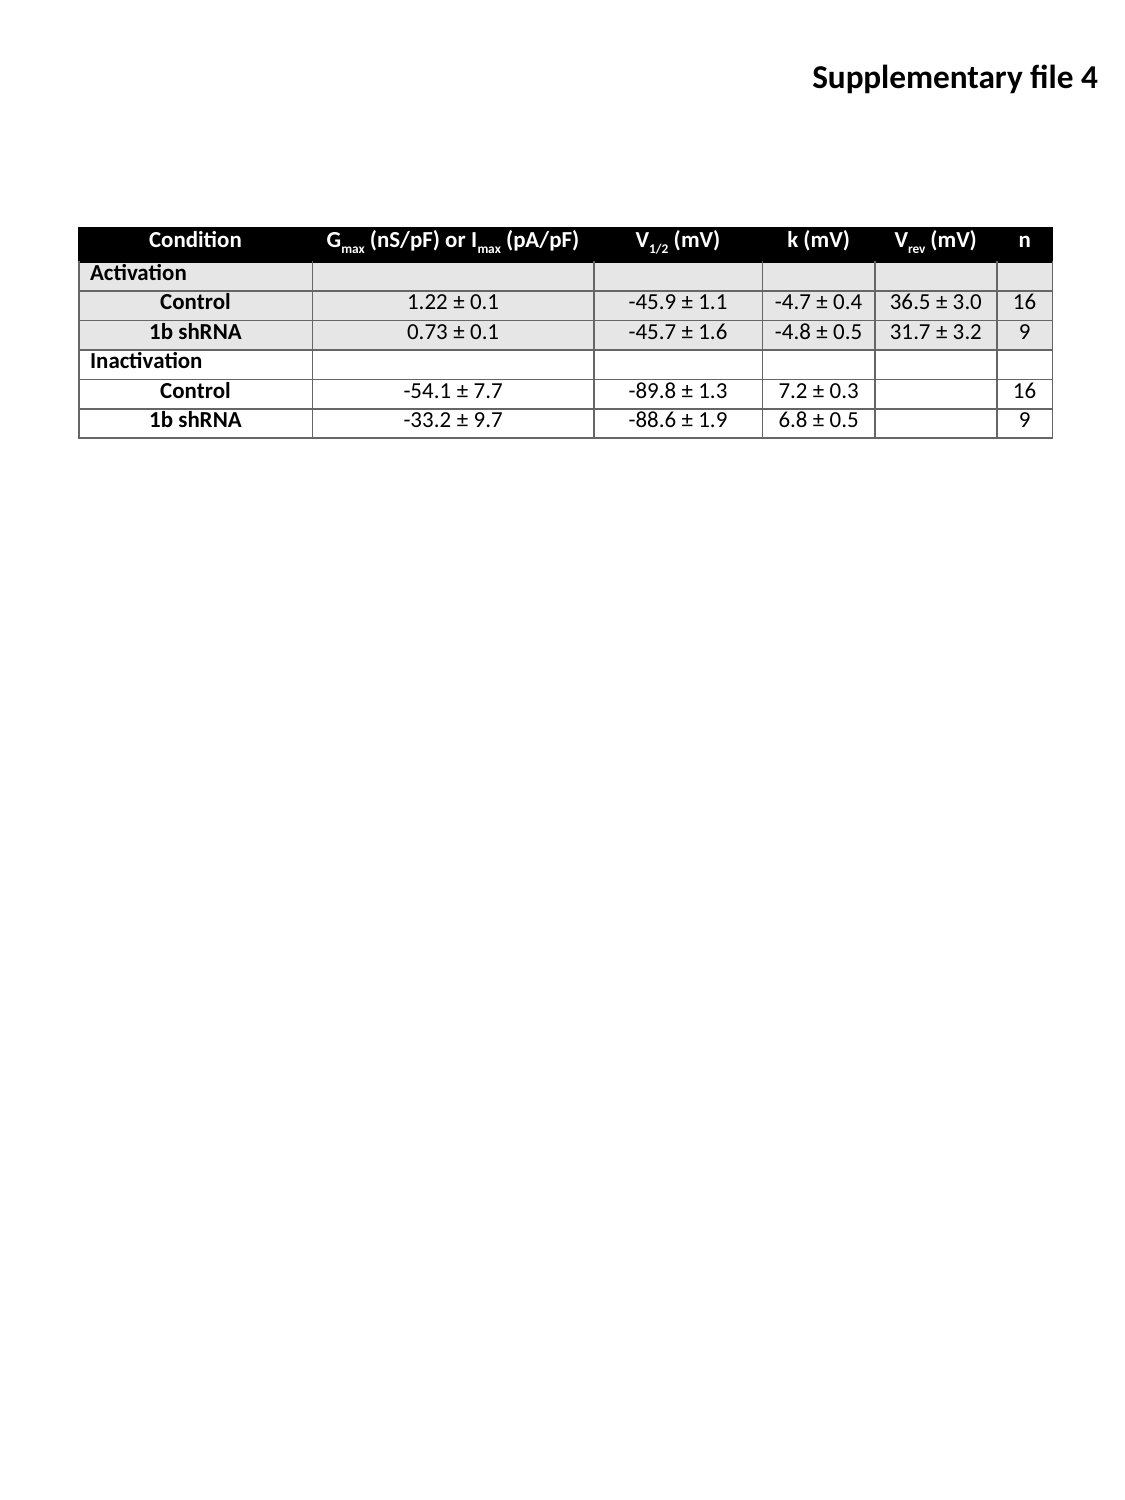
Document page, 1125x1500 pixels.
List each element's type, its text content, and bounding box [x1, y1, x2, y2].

table_cell -45.7 ± 1.6 [595, 321, 762, 349]
table_cell 1b shRNA [80, 410, 312, 437]
table_cell 16 [998, 380, 1052, 408]
table_header k (mV) [762, 229, 875, 261]
table_cell Control [80, 292, 312, 320]
table_cell 1b shRNA [80, 321, 312, 349]
table_cell Activation [80, 263, 312, 290]
table_cell Inactivation [80, 351, 312, 379]
table_cell -54.1 ± 7.7 [313, 380, 593, 408]
table_header Condition [80, 229, 313, 261]
table_cell 16 [998, 292, 1052, 320]
table_cell [876, 410, 996, 437]
table_header Vrev (mV) [875, 229, 997, 261]
table_cell [763, 351, 874, 379]
table_cell 9 [998, 410, 1052, 437]
table_cell [998, 351, 1052, 379]
table_header n [997, 229, 1052, 261]
table_cell 1.22 ± 0.1 [313, 292, 593, 320]
table_cell [313, 263, 593, 290]
text_box Supplementary file 4 [797, 47, 1125, 103]
table_cell 6.8 ± 0.5 [763, 410, 874, 437]
table_header V1/2 (mV) [594, 229, 762, 261]
table_cell [763, 263, 874, 290]
table_cell 31.7 ± 3.2 [876, 321, 996, 349]
table_cell [876, 380, 996, 408]
table_cell [595, 351, 762, 379]
table_cell [595, 263, 762, 290]
table_cell 7.2 ± 0.3 [763, 380, 874, 408]
table_cell -88.6 ± 1.9 [595, 410, 762, 437]
table_cell -4.8 ± 0.5 [763, 321, 874, 349]
table_cell -45.9 ± 1.1 [595, 292, 762, 320]
table_cell [998, 263, 1052, 290]
table_cell [876, 263, 996, 290]
table_cell -33.2 ± 9.7 [313, 410, 593, 437]
table_cell 9 [998, 321, 1052, 349]
table_cell [876, 351, 996, 379]
table_cell -89.8 ± 1.3 [595, 380, 762, 408]
table_header Gmax (nS/pF) or Imax (pA/pF) [313, 229, 594, 261]
table_cell Control [80, 380, 312, 408]
table_cell 0.73 ± 0.1 [313, 321, 593, 349]
table_cell [313, 351, 593, 379]
table_cell -4.7 ± 0.4 [763, 292, 874, 320]
table_cell 36.5 ± 3.0 [876, 292, 996, 320]
